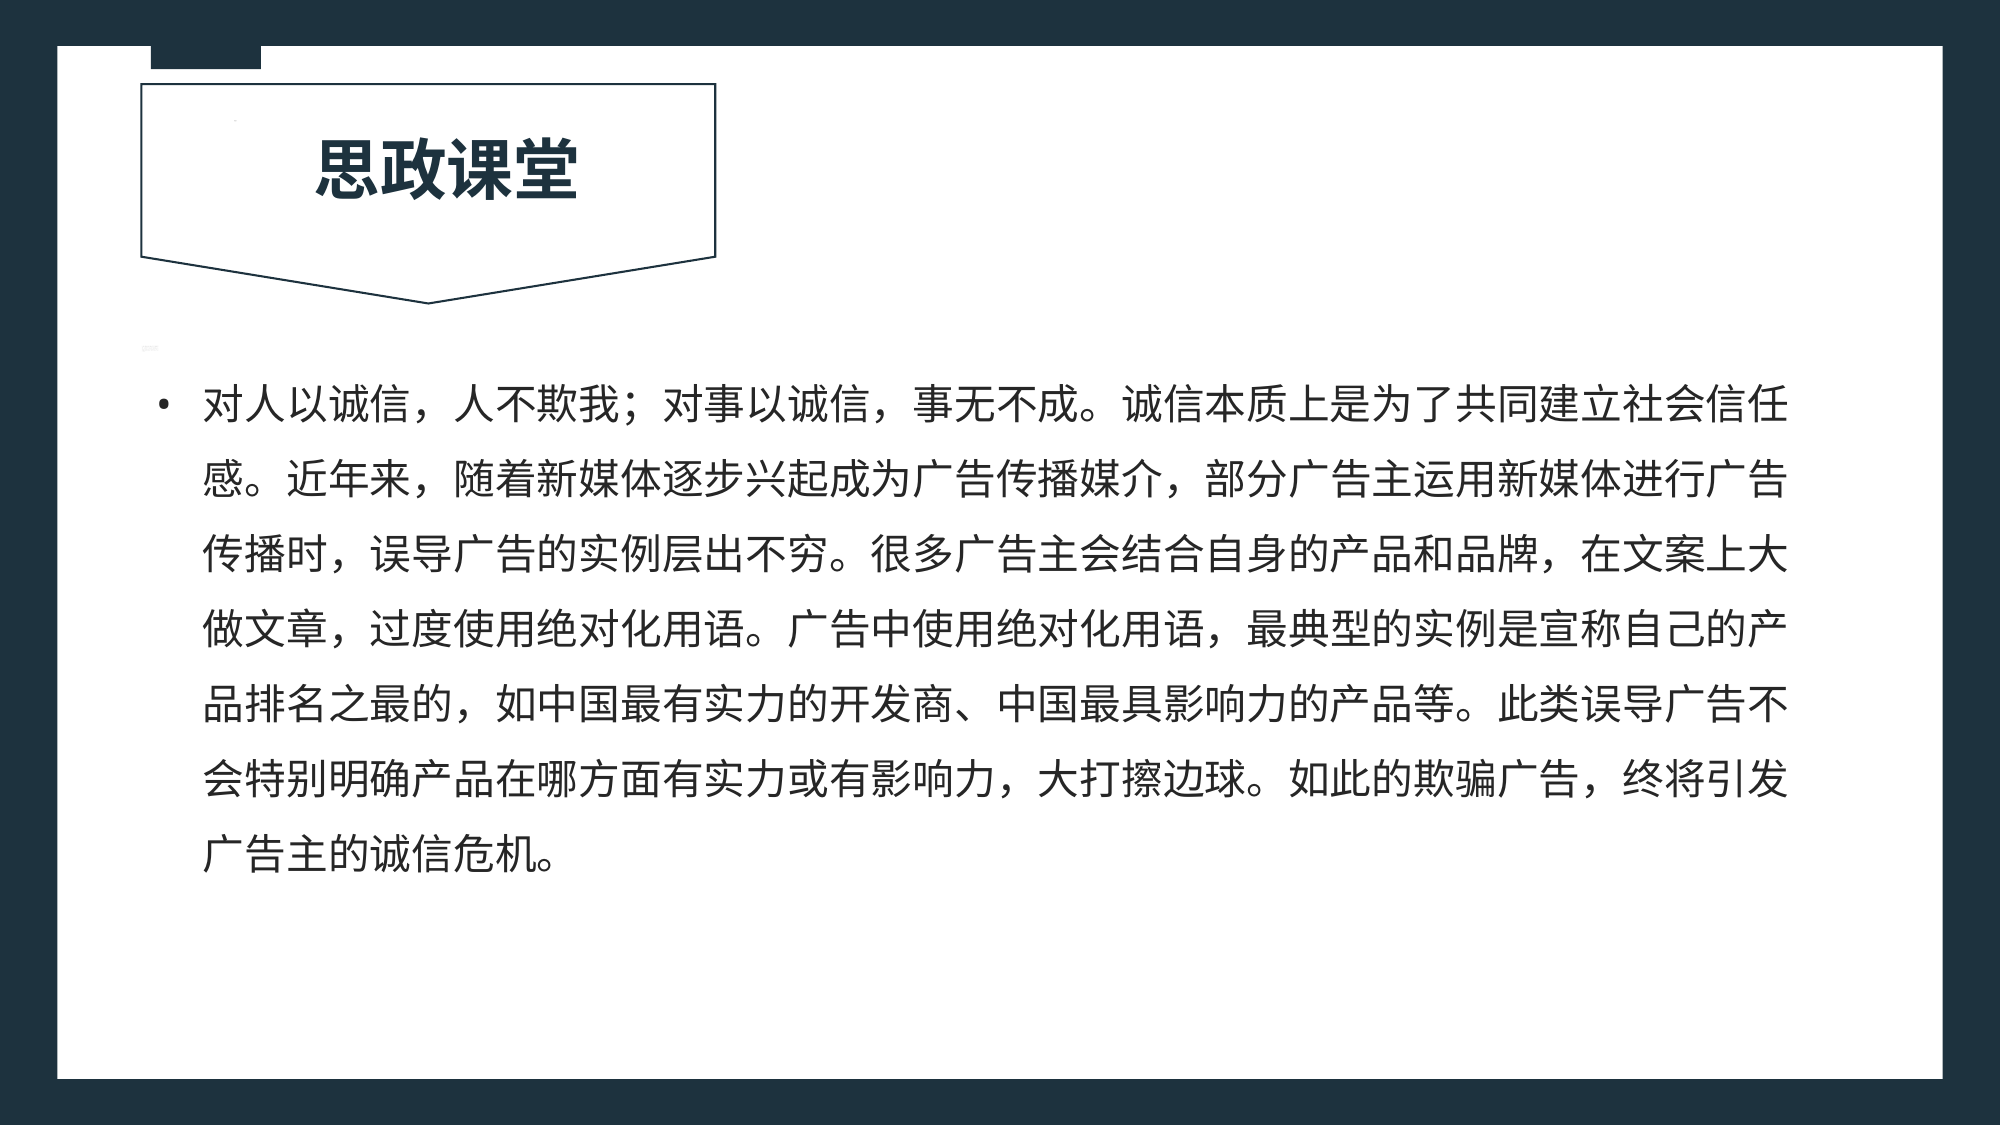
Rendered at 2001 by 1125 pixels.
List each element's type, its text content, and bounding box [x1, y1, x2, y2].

text_box 对人以诚信，人不欺我；对事以诚信，事无不成。诚信本质上是为了共同建立社会信任感。近年来，随着新媒体逐步兴起成为广告传播媒介，部分广告主运用新媒体进行广告传播时，误导广告的实例层出不穷。很多广告主会结合自身的产品和品牌，在文案上大做文章，过度使用绝对化用语。广告中使用绝对化用语，最典型的实例是宣称自己的产品排名之最的，如中国最有实力的开发商、中国最具影响力的产品等。此类误导广告不会特别明确产品在哪方面有实力或有影响力，大打擦边球。如此的欺骗广告，终将引发广告主的诚信危机。 [141, 345, 1819, 886]
text_box [140, 83, 717, 305]
text_box 思政课堂 [233, 120, 661, 215]
